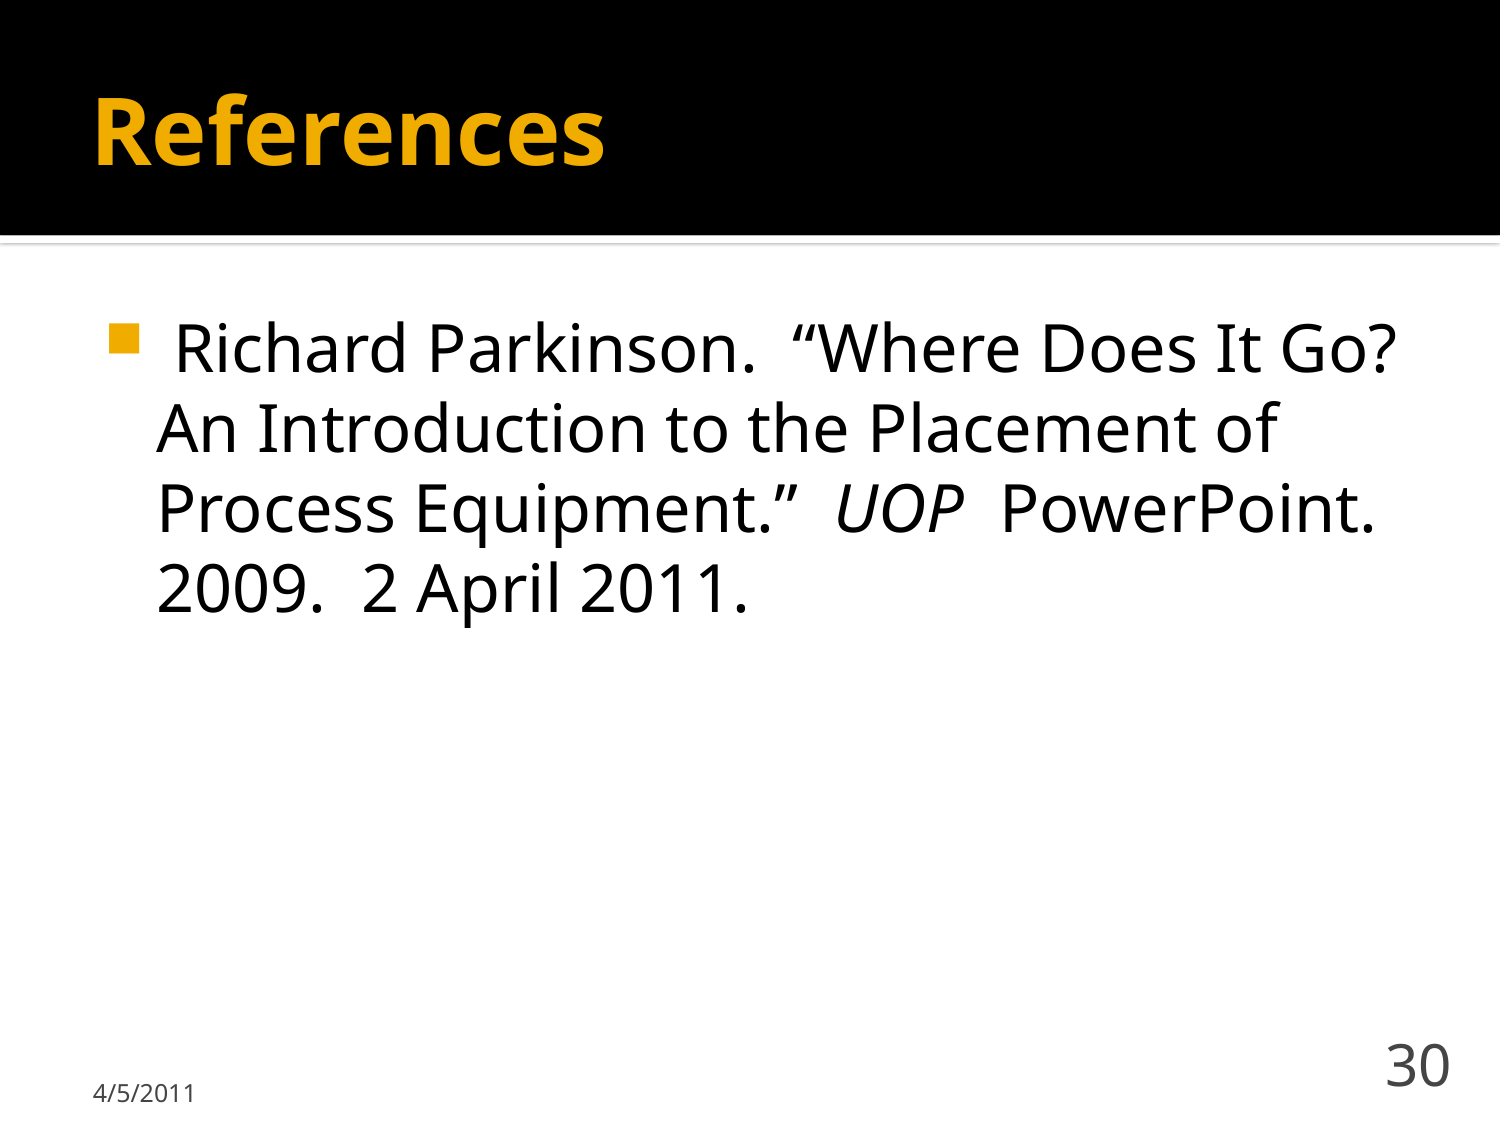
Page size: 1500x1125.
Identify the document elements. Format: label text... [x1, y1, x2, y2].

list Richard Parkinson. “Where Does It Go? An Introduction to the Placement of Process Equipment.” UOP PowerPoint. 2009. 2 April 2011. [75, 291, 1425, 1050]
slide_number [75, 1062, 425, 1108]
title References [75, 25, 1425, 231]
slide_number 30 [1345, 1062, 1467, 1108]
